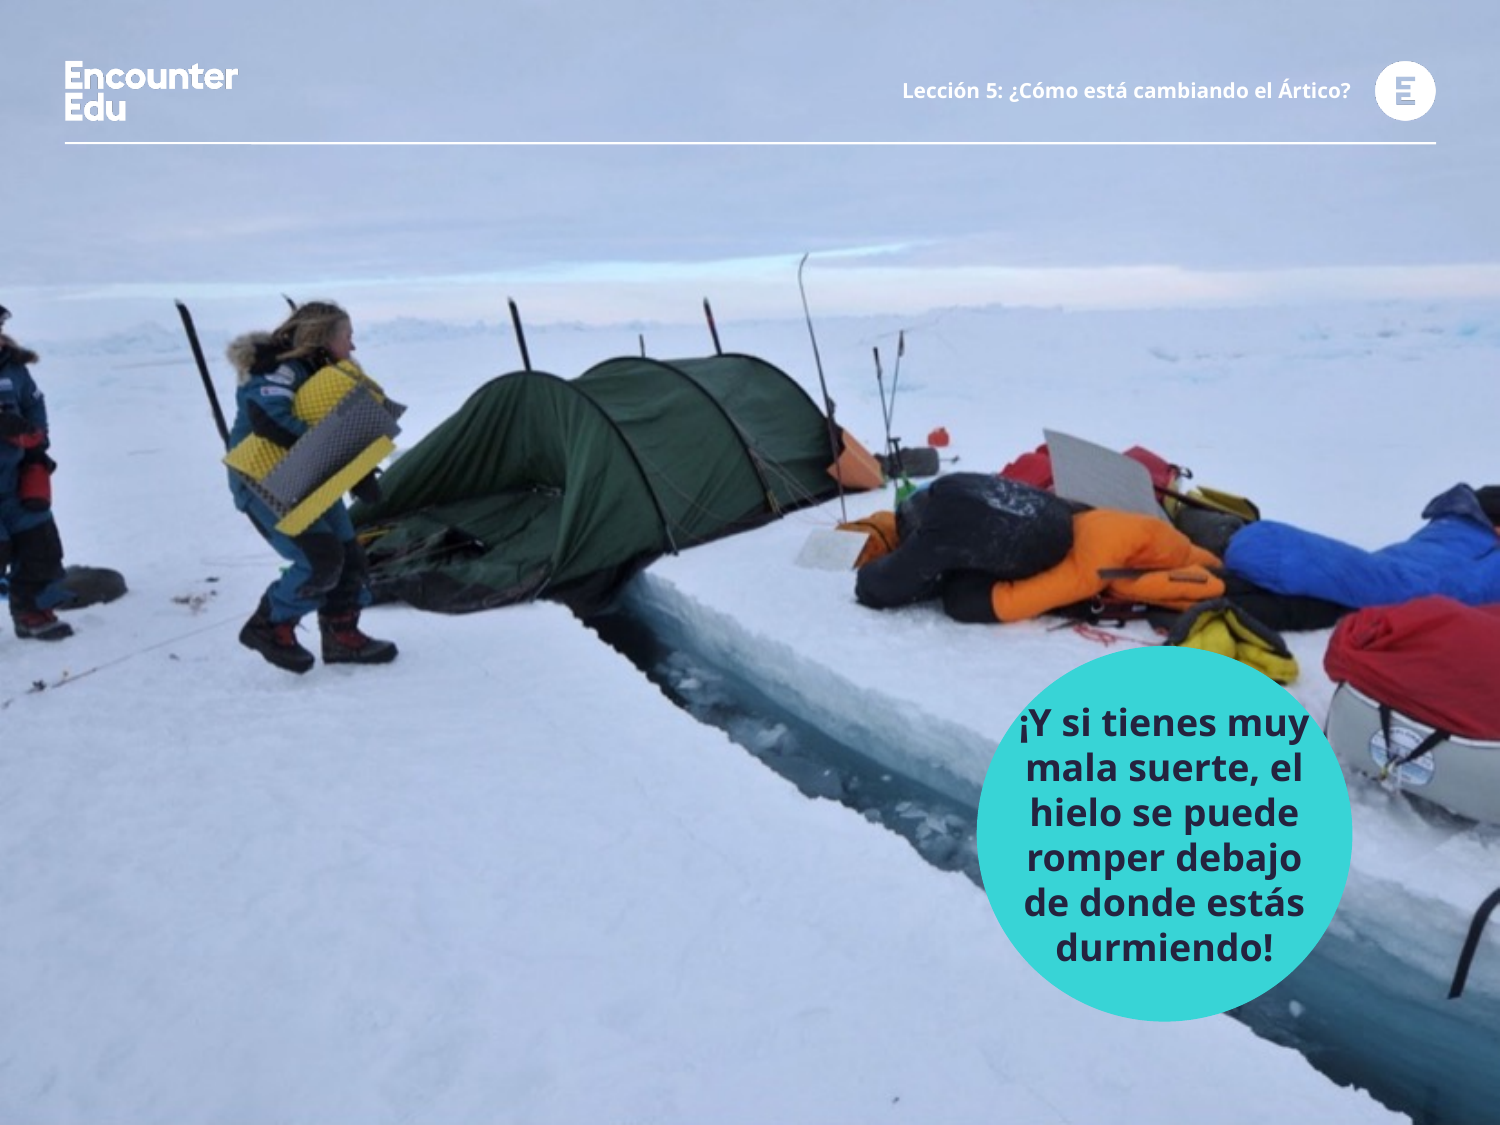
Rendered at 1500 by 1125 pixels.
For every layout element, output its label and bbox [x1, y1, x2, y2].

picture [0, 0, 1500, 1125]
text_box [976, 645, 1353, 1022]
